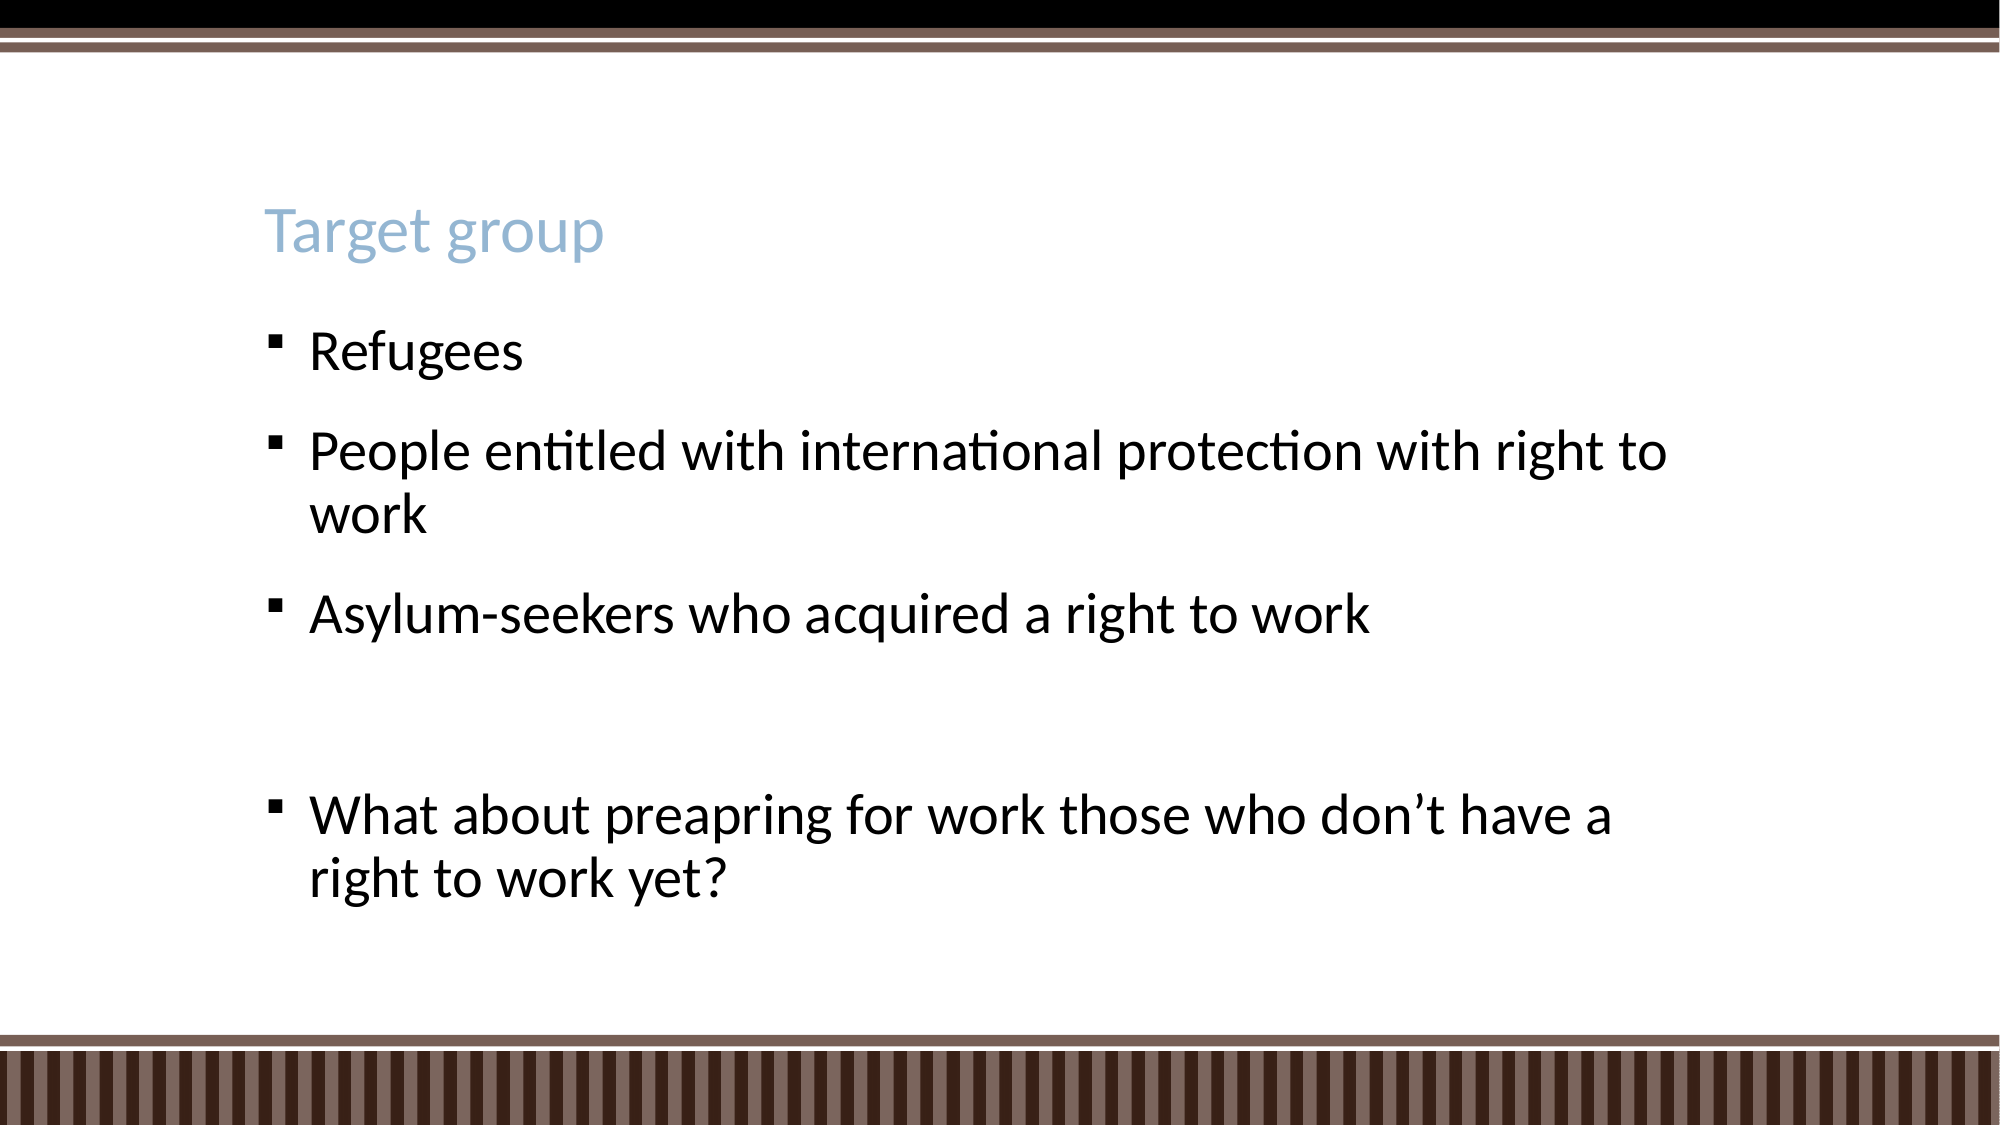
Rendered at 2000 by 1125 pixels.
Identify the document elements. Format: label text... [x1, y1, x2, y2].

list Refugees People entitled with international protection with right to work Asylum-seekers who acquired a right to work What about preapring for work those who don’t have a right to work yet? [249, 312, 1750, 976]
title Target group [249, 99, 1750, 275]
